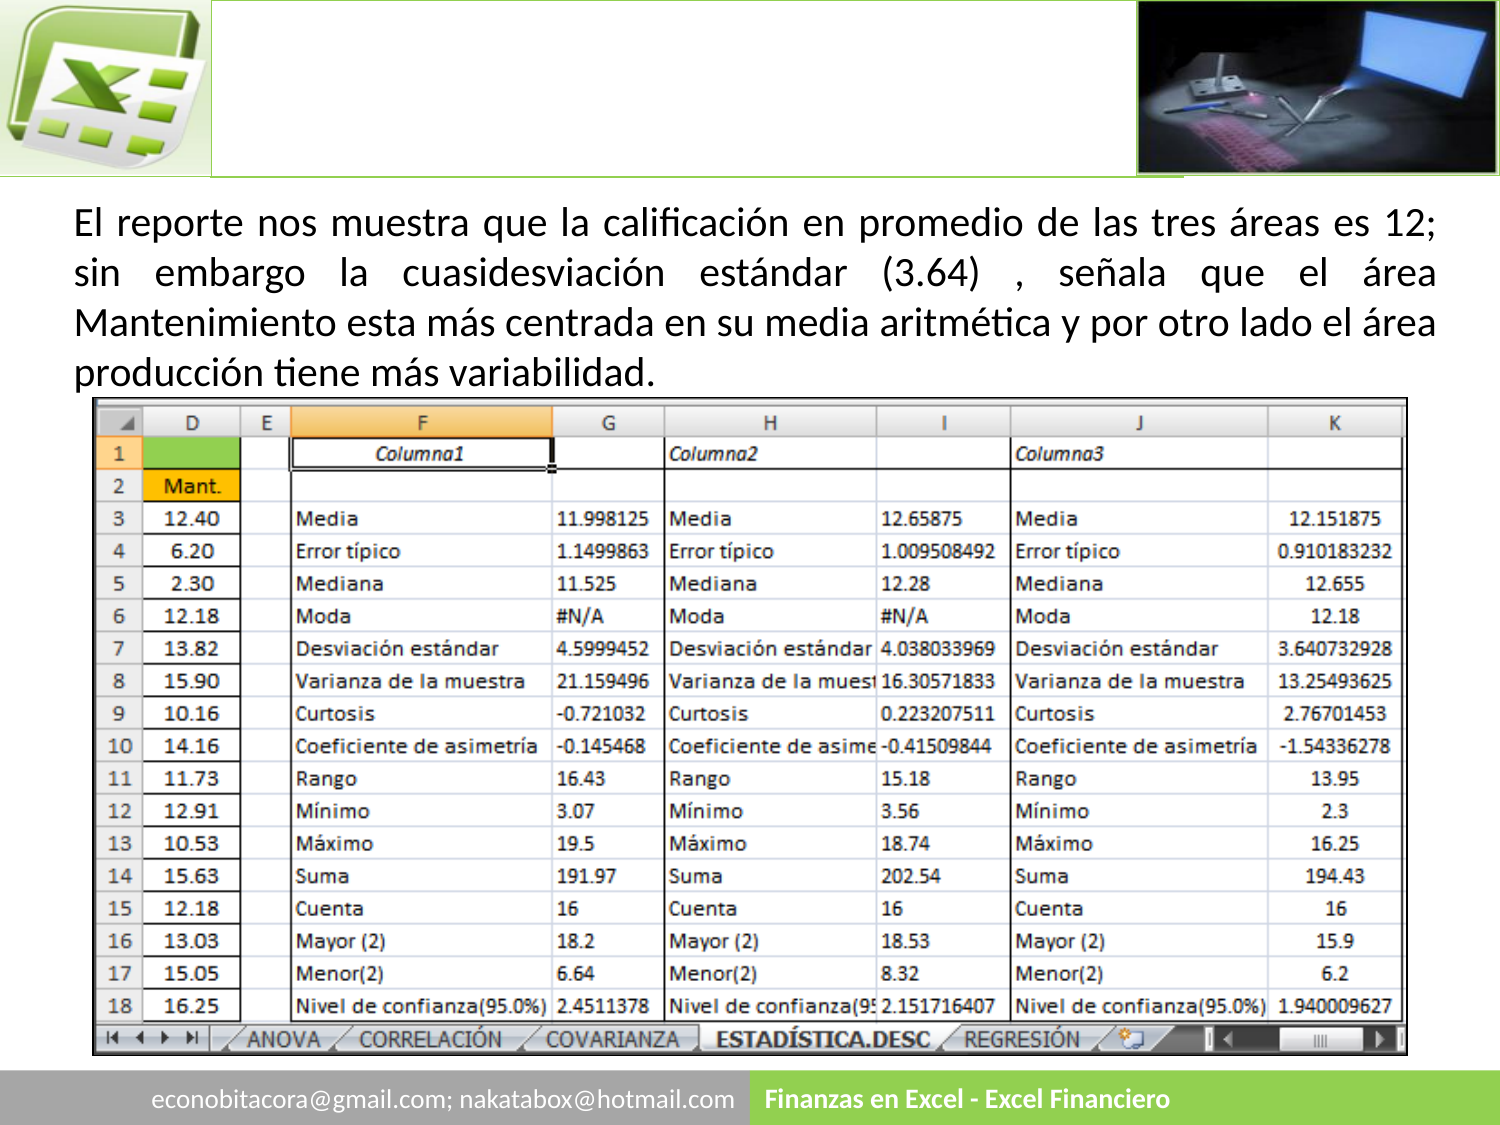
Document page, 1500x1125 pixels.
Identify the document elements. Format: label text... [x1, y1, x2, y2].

picture [0, 0, 212, 177]
text_box El reporte nos muestra que la calificación en promedio de las tres áreas es 12; sin embargo la cuasidesviación estándar (3.64) , señala que el área Mantenimiento esta más centrada en su media aritmética y por otro lado el área producción tiene más variabilidad. [58, 187, 1453, 387]
text_box econobitacora@gmail.com; nakatabox@hotmail.com [0, 1070, 749, 1125]
picture [1136, 0, 1500, 177]
text_box Finanzas en Excel - Excel Financiero [749, 1070, 1500, 1125]
picture [93, 398, 1407, 1055]
text_box [212, 0, 1134, 178]
